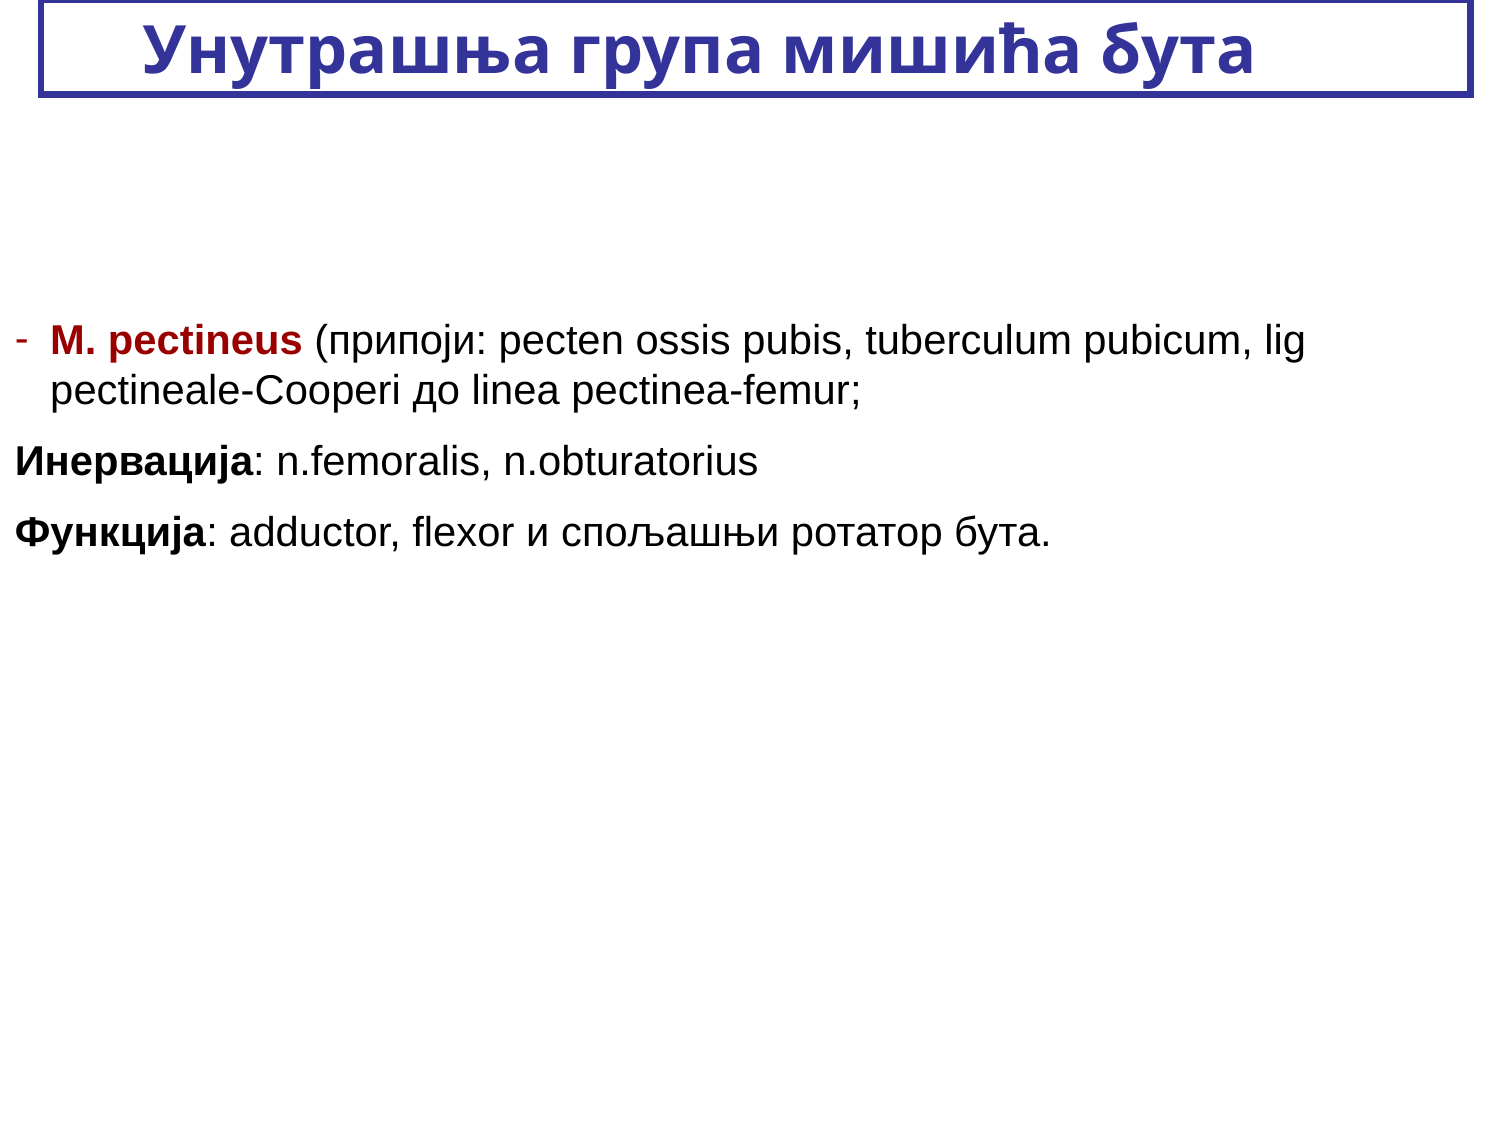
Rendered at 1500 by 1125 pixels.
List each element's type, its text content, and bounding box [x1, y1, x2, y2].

text_box M. pectineus (припоји: pecten ossis pubis, tuberculum pubicum, lig pectineale-Cooperi до linea pectinea-femur; Инервацијa: n.femoralis, n.obturatorius Функција: adductor, flexor и спољашњи ротатор бута. [0, 224, 1500, 563]
text_box Унутрашња група мишића бута [41, 0, 1471, 95]
